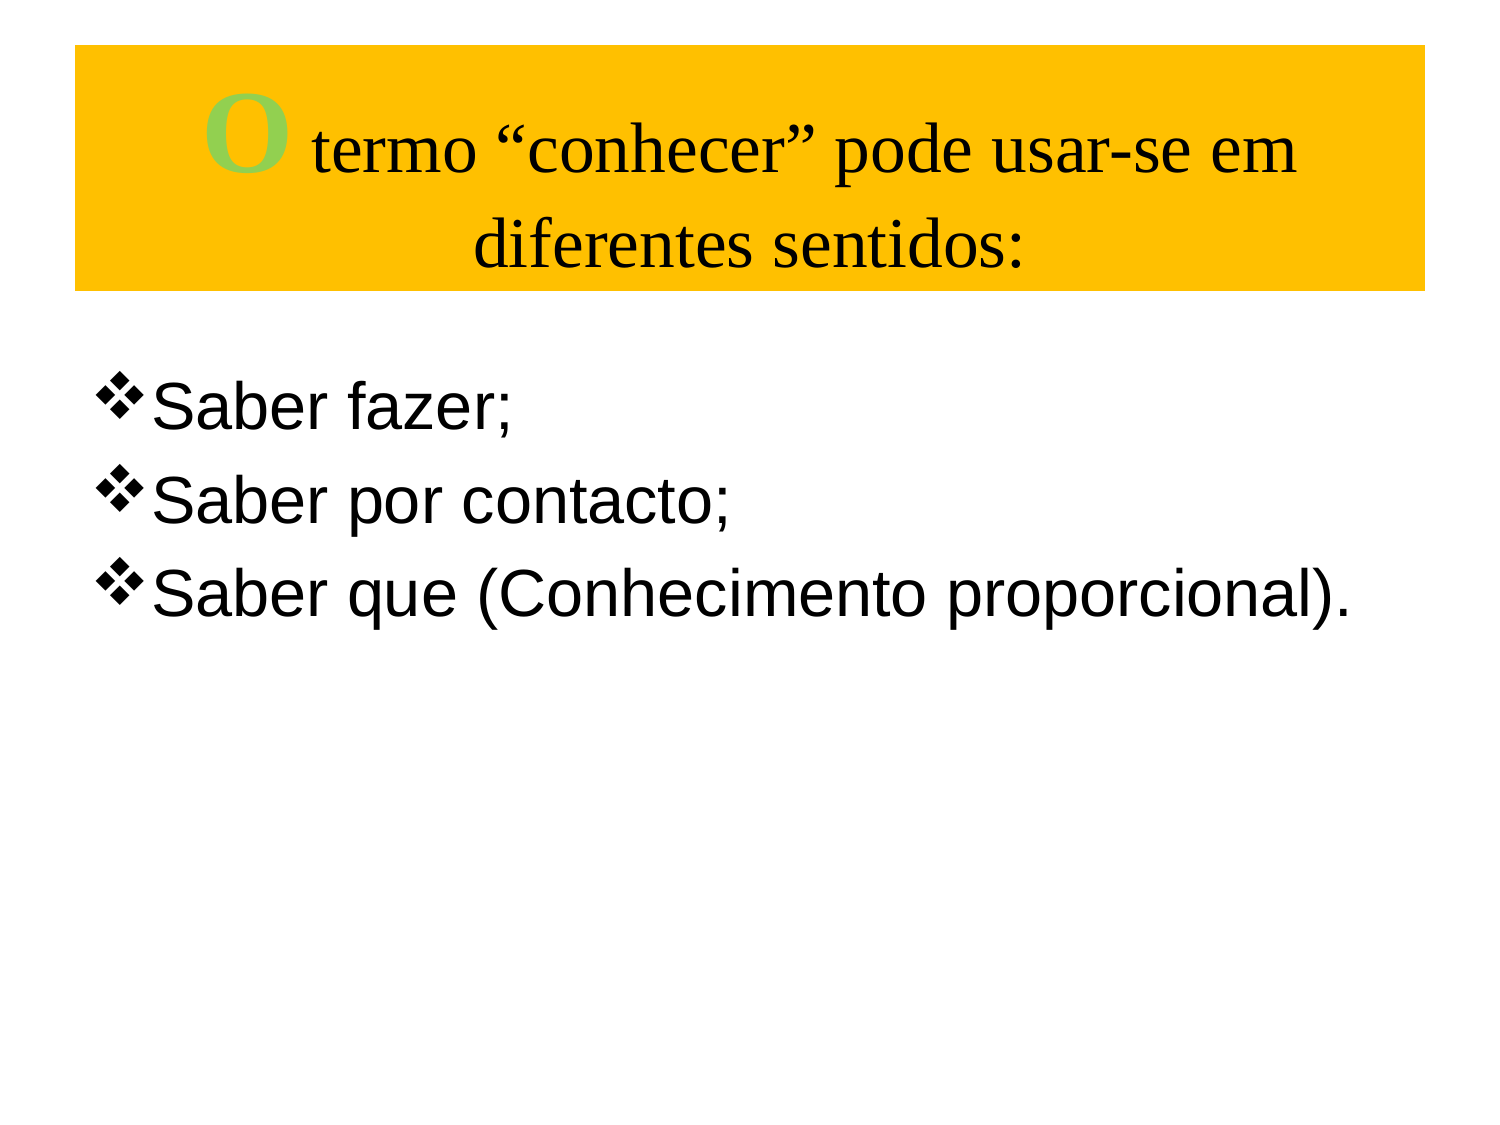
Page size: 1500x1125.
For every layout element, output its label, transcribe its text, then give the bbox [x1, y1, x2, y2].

list Saber fazer; Saber por contacto; Saber que (Conhecimento proporcional). [75, 262, 1425, 1005]
title O termo “conhecer” pode usar-se em diferentes sentidos: [75, 45, 1425, 262]
